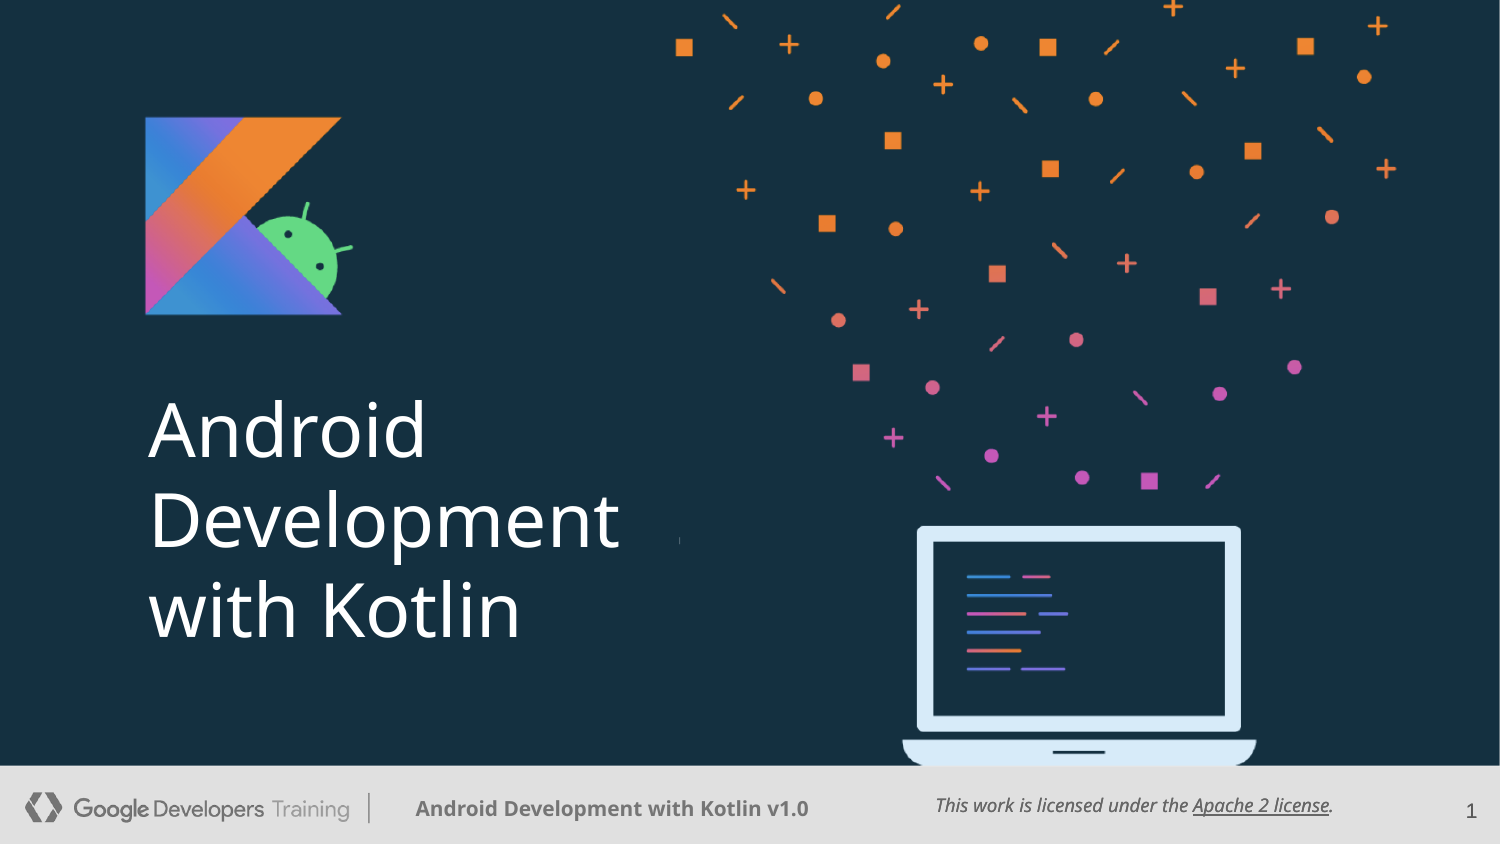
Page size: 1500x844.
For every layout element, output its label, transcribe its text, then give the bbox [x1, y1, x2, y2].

picture [0, 0, 1500, 844]
title Android Development with Kotlin [133, 358, 680, 573]
text_box [43, 573, 708, 751]
slide_number ‹#› [1402, 777, 1493, 842]
